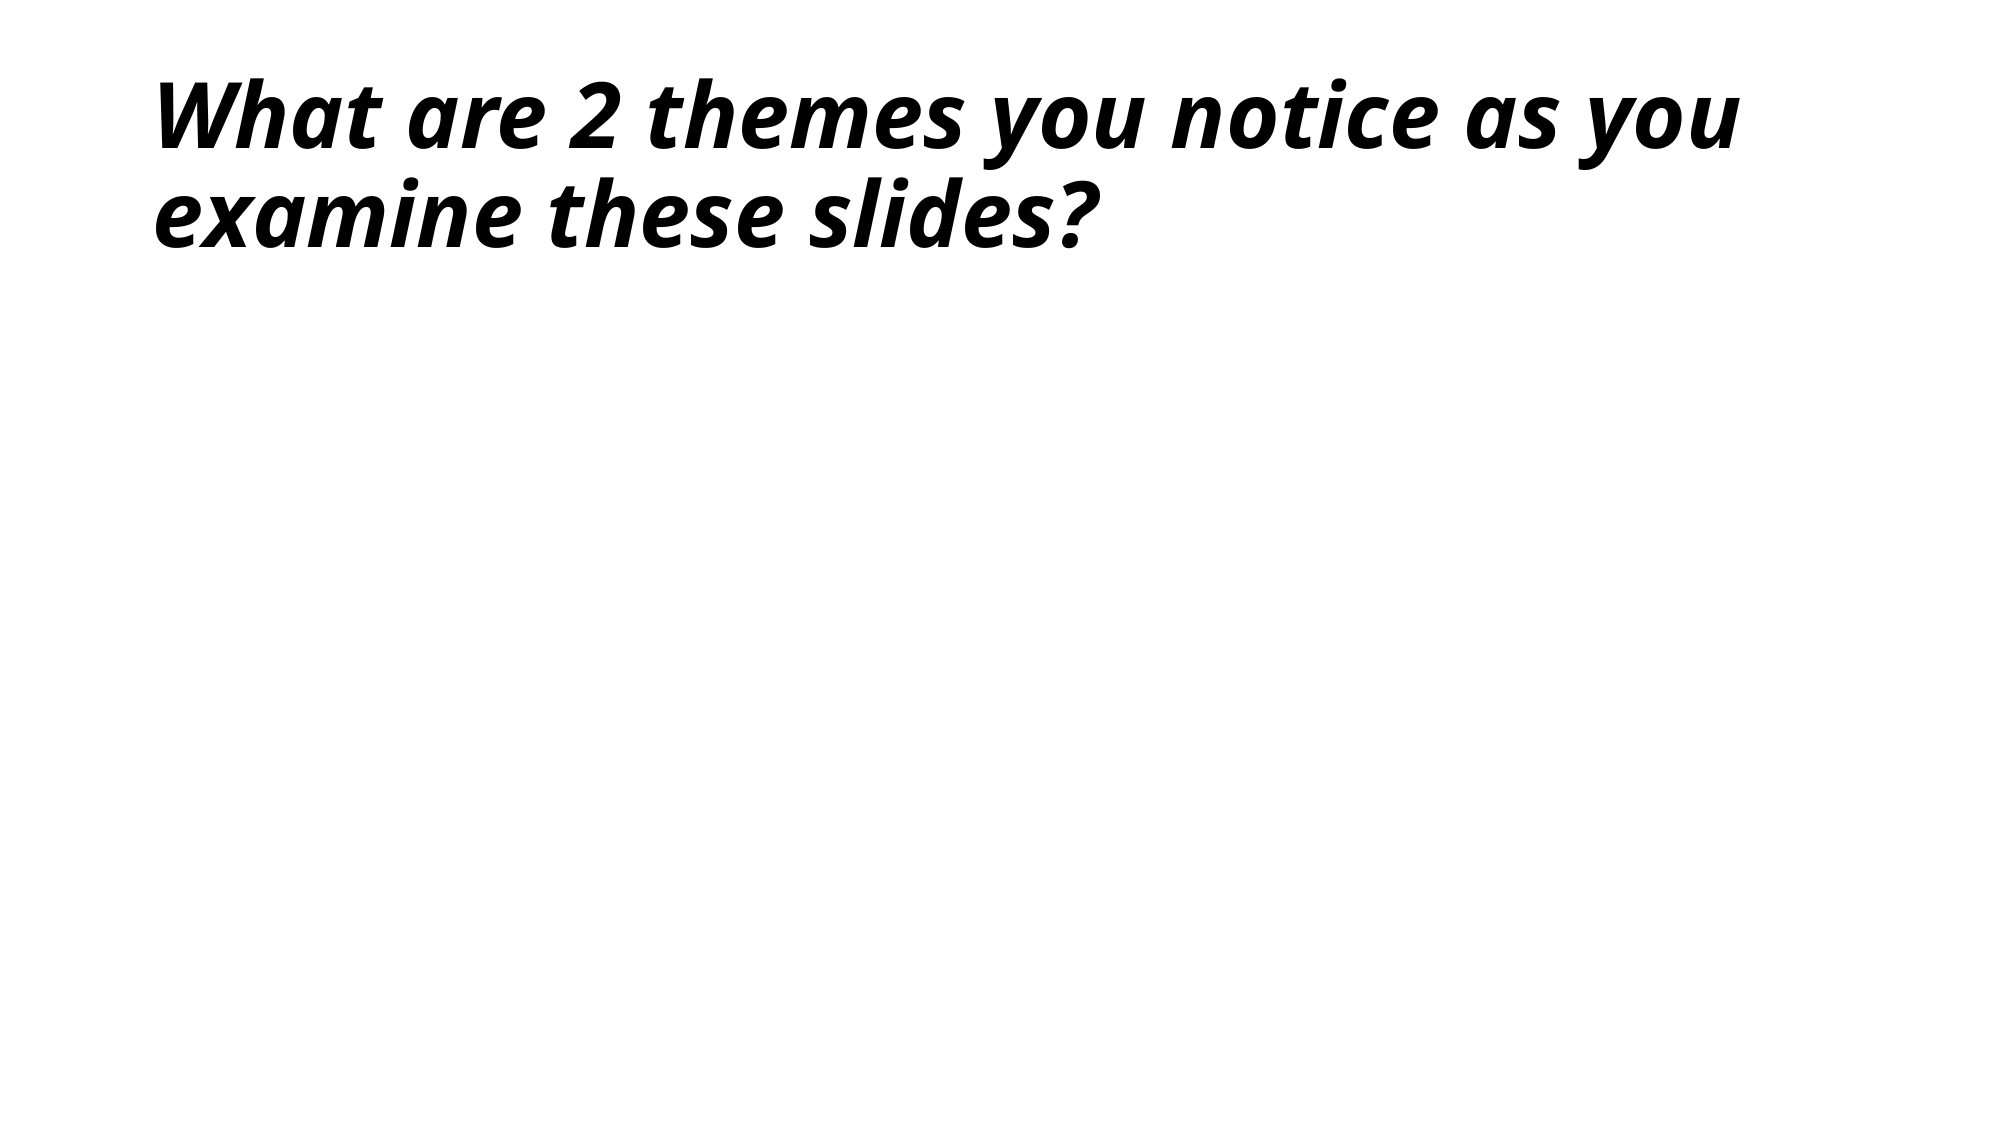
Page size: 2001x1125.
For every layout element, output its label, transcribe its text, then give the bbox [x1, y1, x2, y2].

title What are 2 themes you notice as you examine these slides? [137, 59, 1863, 278]
